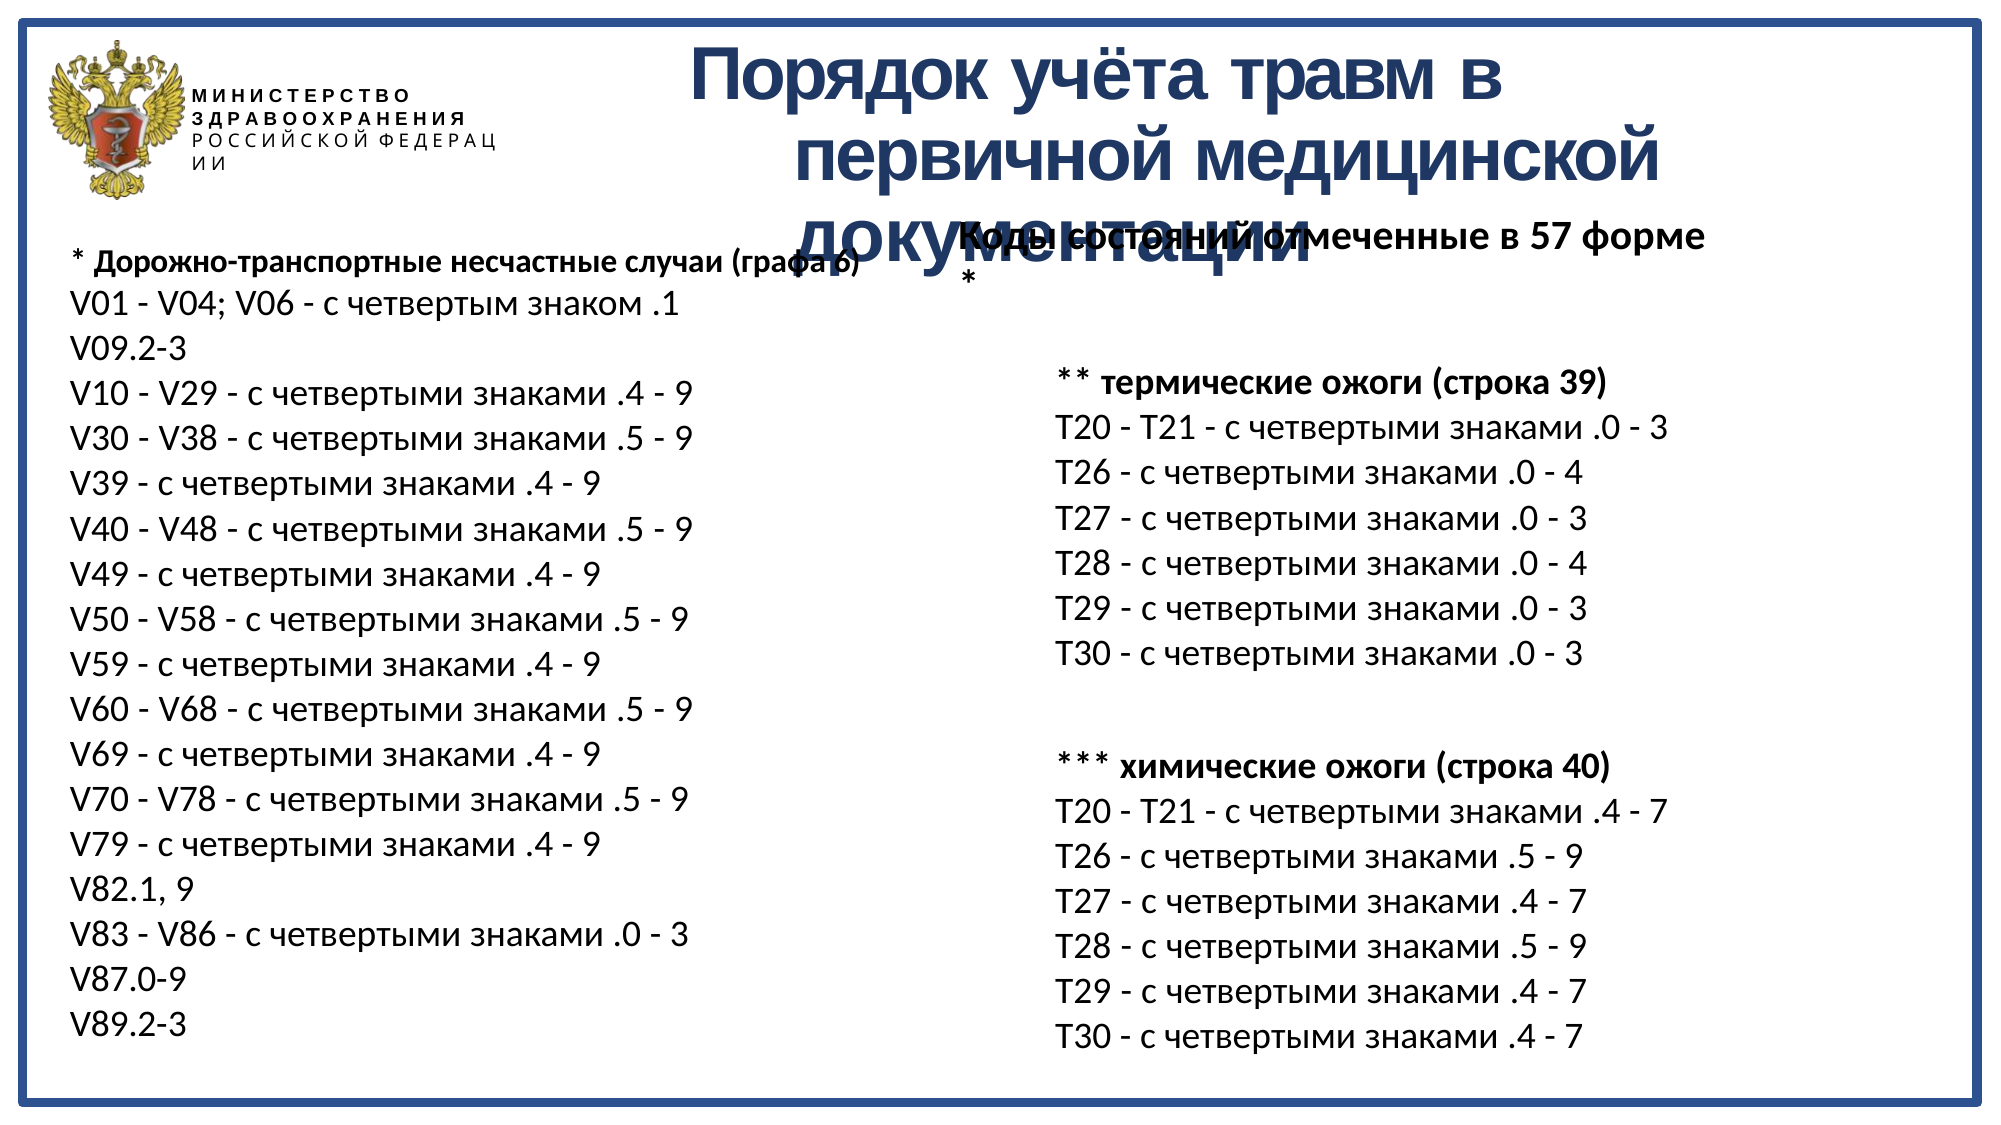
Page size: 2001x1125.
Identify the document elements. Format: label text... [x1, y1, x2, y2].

title Порядок учёта травм в первичной медицинской документации [687, 21, 1892, 277]
text_box Коды состояний отмеченные в 57 форме * ** термические ожоги (строка 39) T20 - T21 - с четвертыми знаками .0 - 3 T26 - с четвертыми знаками .0 - 4 T27 - с четвертыми знаками .0 - 3 T28 - с четвертыми знаками .0 - 4 T29 - с четвертыми знаками .0 - 3 T30 - с четвертыми знаками .0 - 3 [956, 205, 1734, 673]
text_box *** химические ожоги (строка 40) T20 - T21 - с четвертыми знаками .4 - 7 T26 - с четвертыми знаками .5 - 9 T27 - с четвертыми знаками .4 - 7 T28 - с четвертыми знаками .5 - 9 T29 - с четвертыми знаками .4 - 7 T30 - с четвертыми знаками .4 - 7 [1053, 739, 1672, 1057]
picture [48, 40, 185, 200]
text_box * Дорожно-транспортные несчастные случаи (графа 6) V01 - V04; V06 - с четвертым знаком .1 V09.2-3 V10 - V29 - с четвертыми знаками .4 - 9 V30 - V38 - с четвертыми знаками .5 - 9 V39 - с четвертыми знаками .4 - 9 V40 - V48 - с четвертыми знаками .5 - 9 V49 - с четвертыми знаками .4 - 9 V50 - V58 - с четвертыми знаками .5 - 9 V59 - с четвертыми знаками .4 - 9 V60 - V68 - с четвертыми знаками .5 - 9 V69 - с четвертыми знаками .4 - 9 V70 - V78 - с четвертыми знаками .5 - 9 V79 - с четвертыми знаками .4 - 9 V82.1, 9 V83 - V86 - с четвертыми знаками .0 - 3 V87.0-9 V89.2-3 [67, 236, 868, 1044]
text_box М И Н И С Т Е Р С Т В О З Д Р А В О О Х Р А Н Е Н И Я Р О С С И Й С К О Й Ф Е Д Е Р А Ц И И [189, 81, 503, 174]
